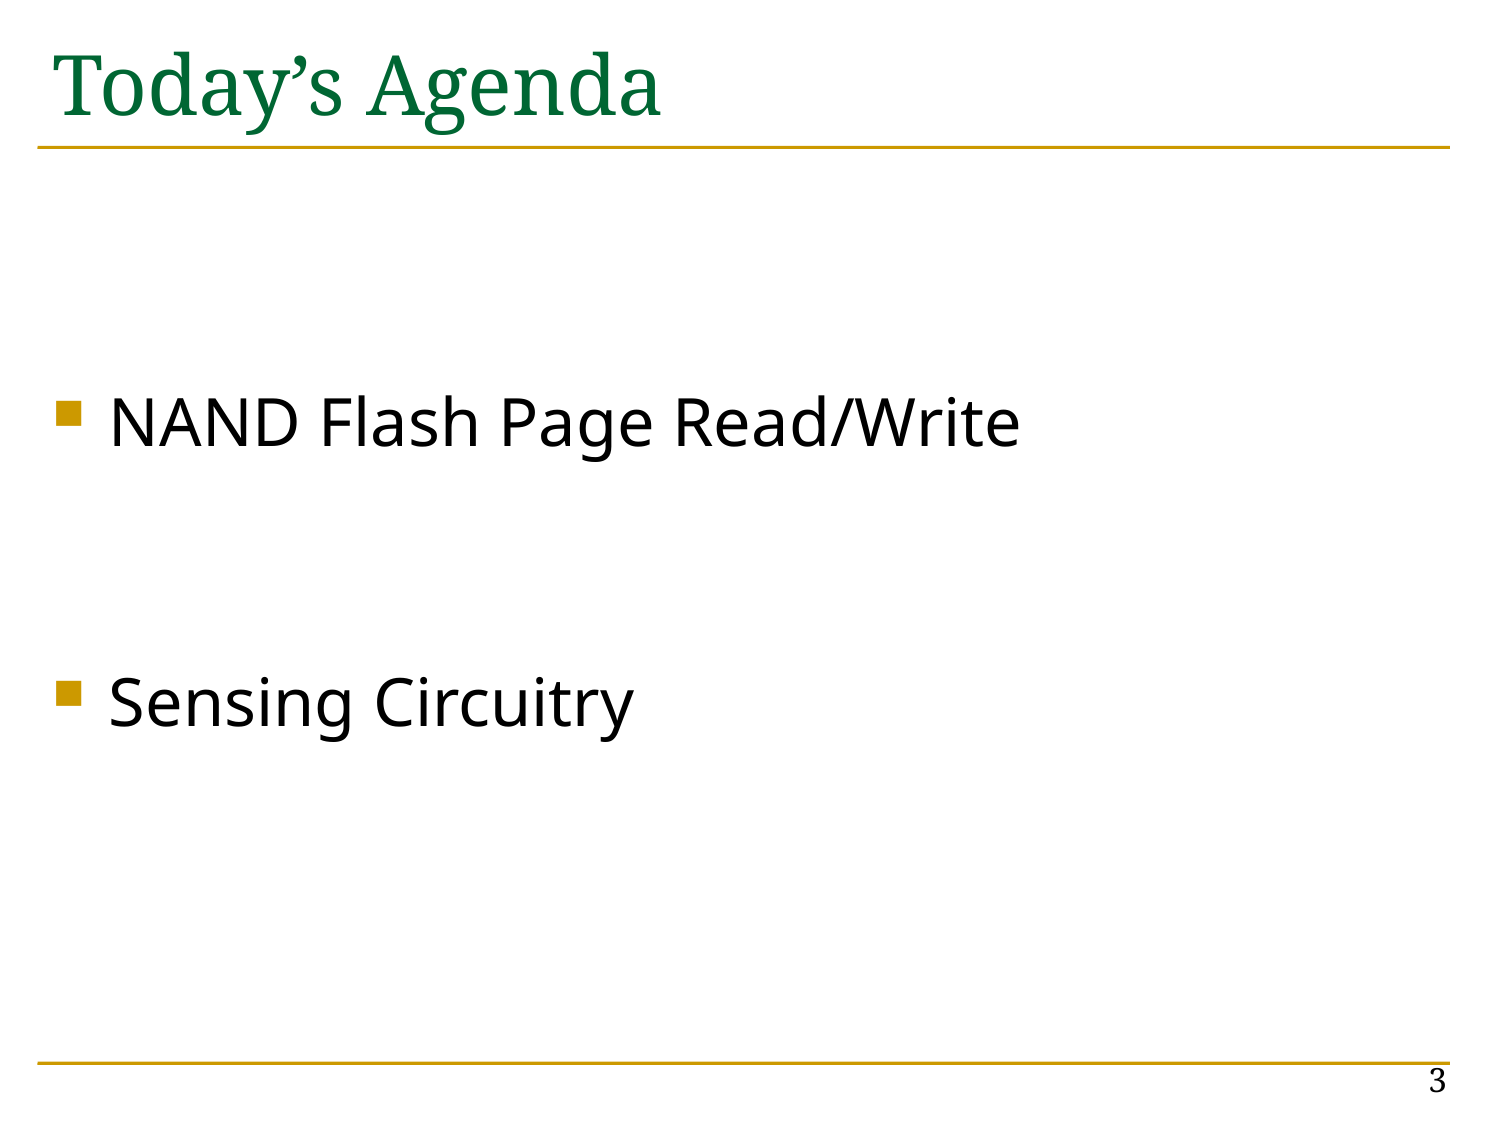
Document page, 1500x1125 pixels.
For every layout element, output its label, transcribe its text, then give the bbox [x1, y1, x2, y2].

list NAND Flash Page Read/Write Sensing Circuitry [37, 149, 1450, 1063]
title Today’s Agenda [37, 24, 1450, 149]
slide_number 3 [1111, 1036, 1462, 1112]
